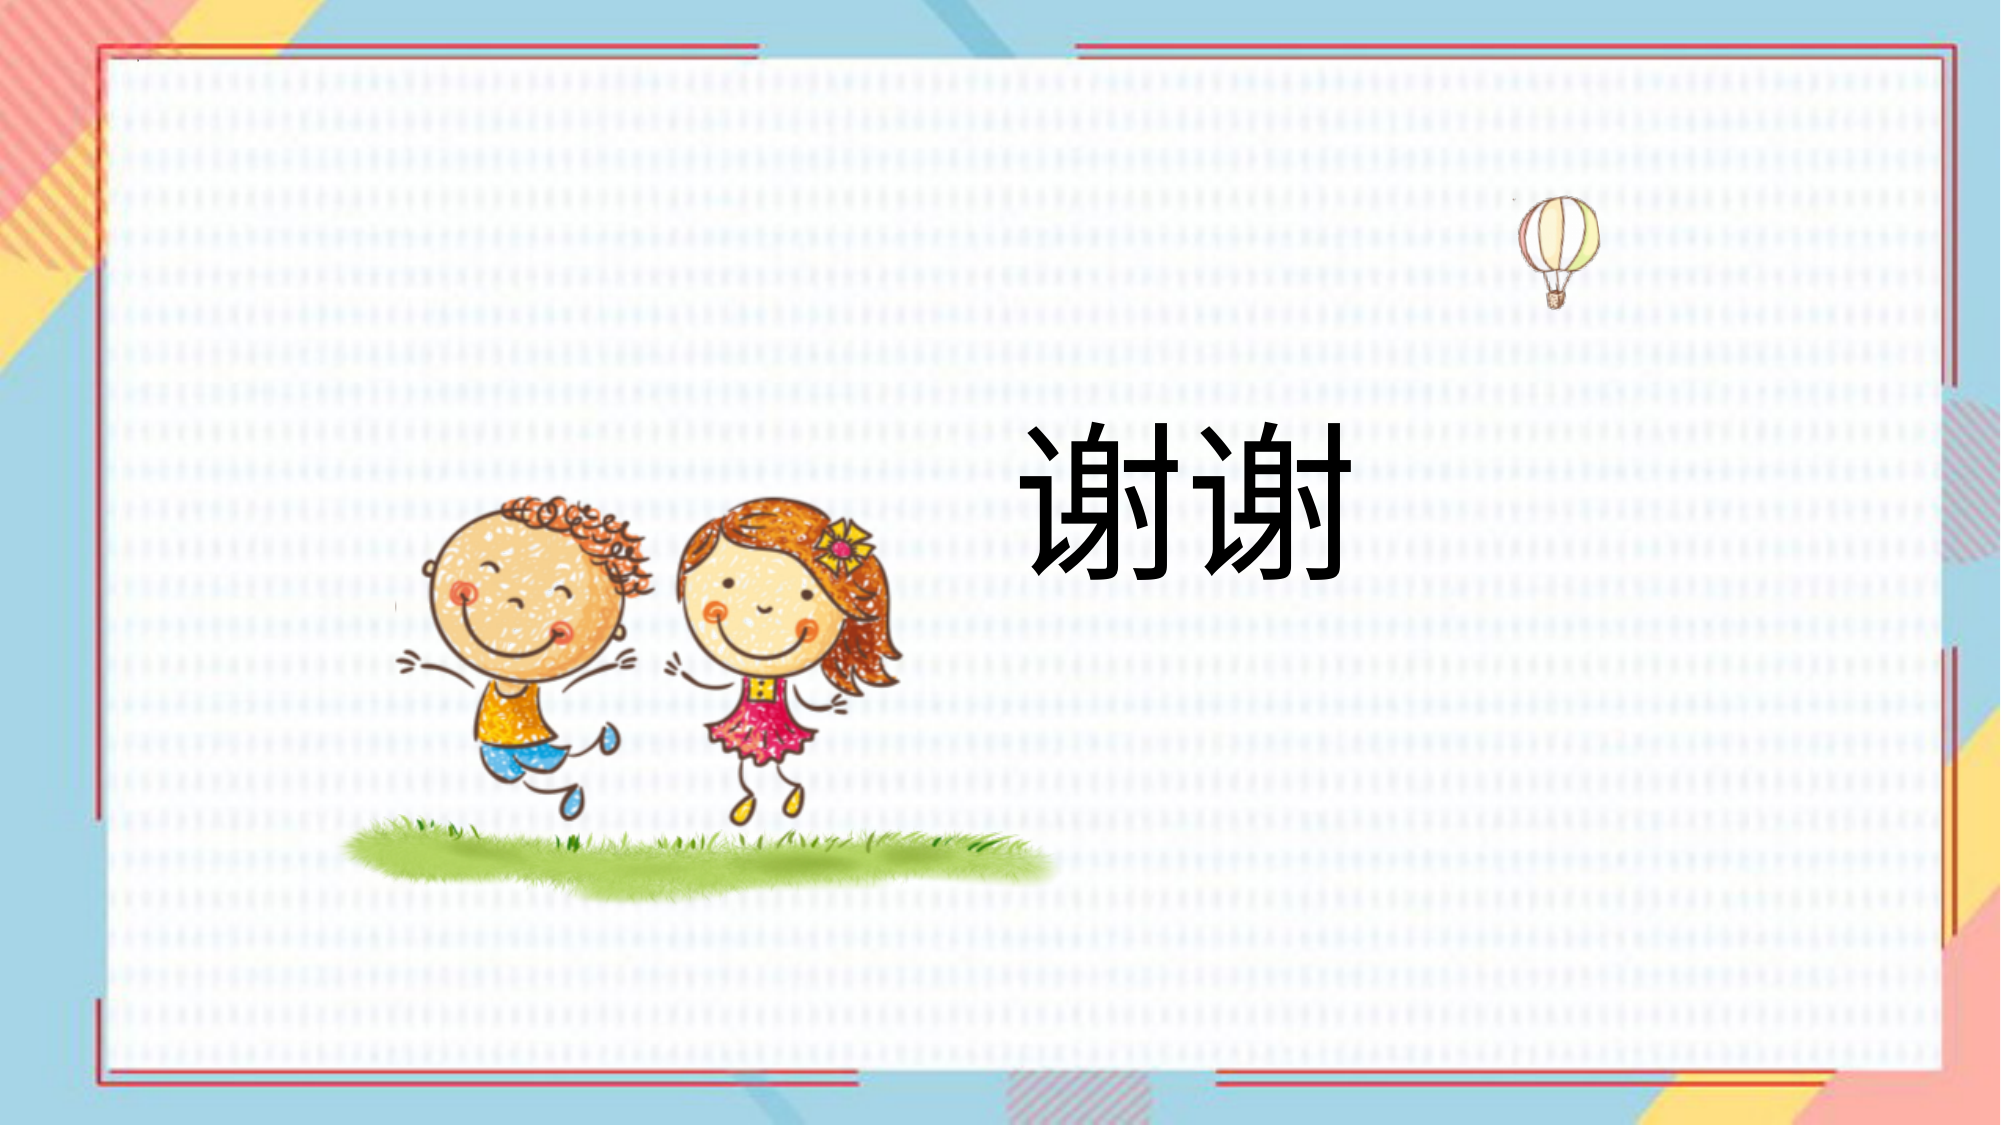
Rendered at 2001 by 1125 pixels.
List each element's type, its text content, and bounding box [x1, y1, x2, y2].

picture [0, 0, 2001, 1125]
text_box 谢谢 [997, 387, 1549, 610]
